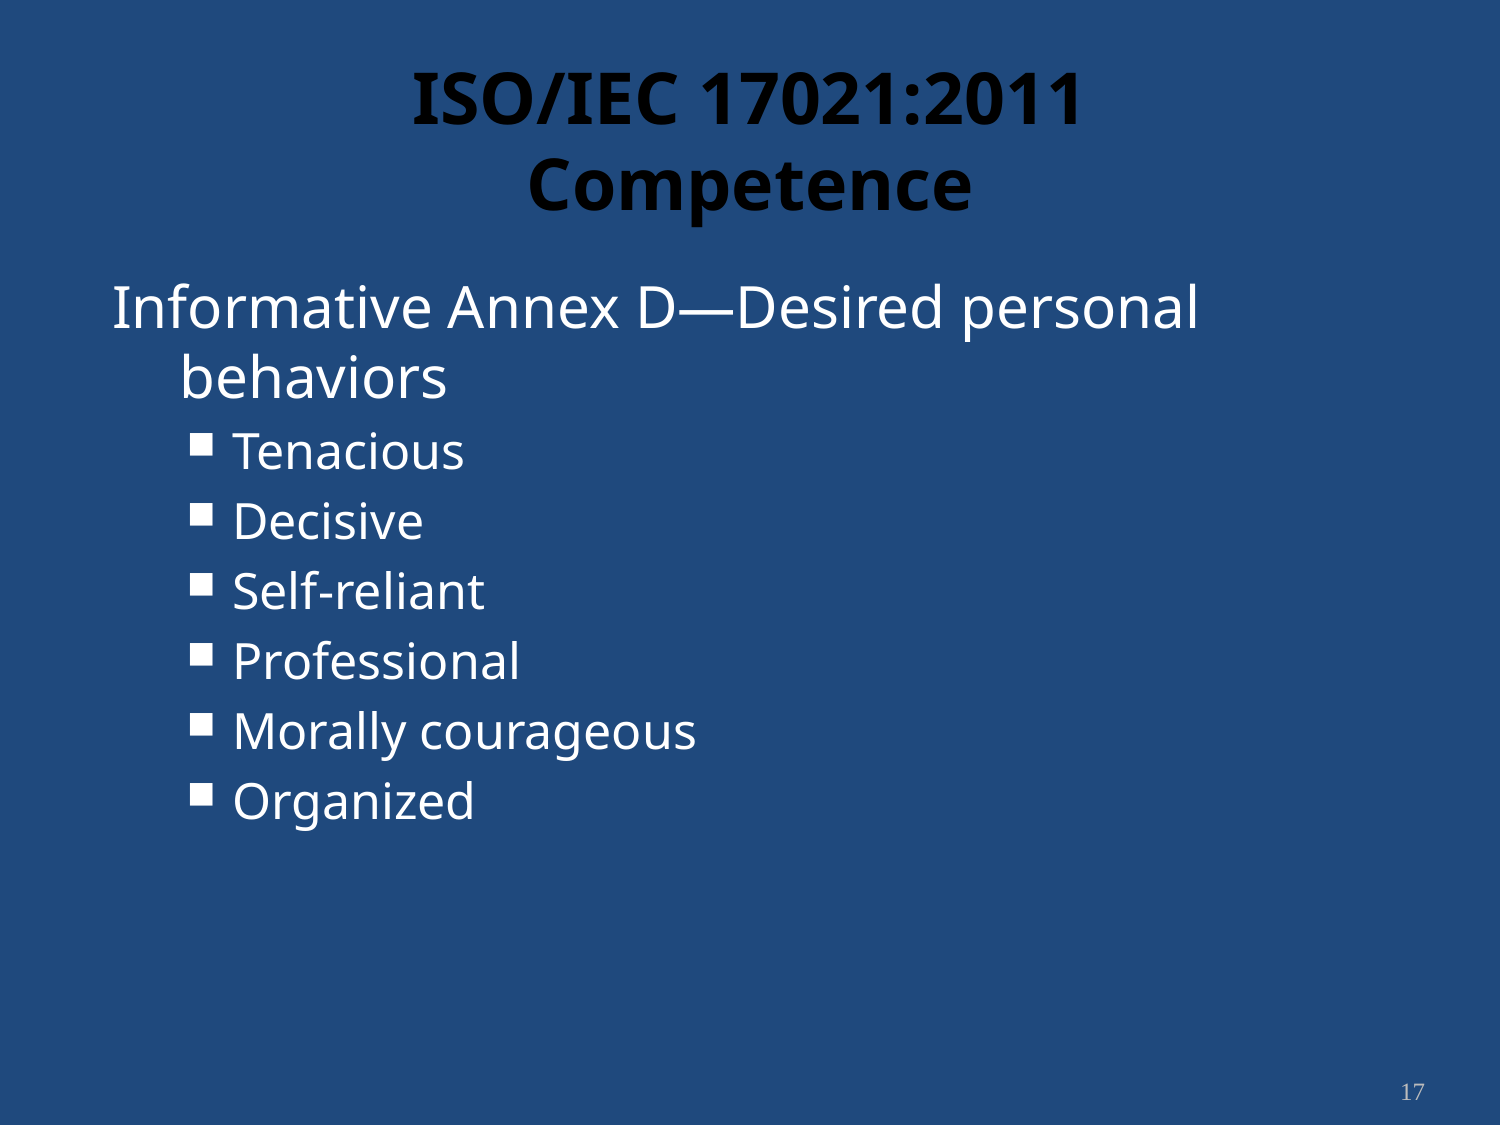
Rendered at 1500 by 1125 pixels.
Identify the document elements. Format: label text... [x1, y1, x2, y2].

list Informative Annex D—Desired personal behaviors Tenacious Decisive Self-reliant Professional Morally courageous Organized [75, 262, 1425, 1035]
slide_number 17 [1299, 1052, 1425, 1113]
title ISO/IEC 17021:2011 Competence [75, 45, 1425, 233]
